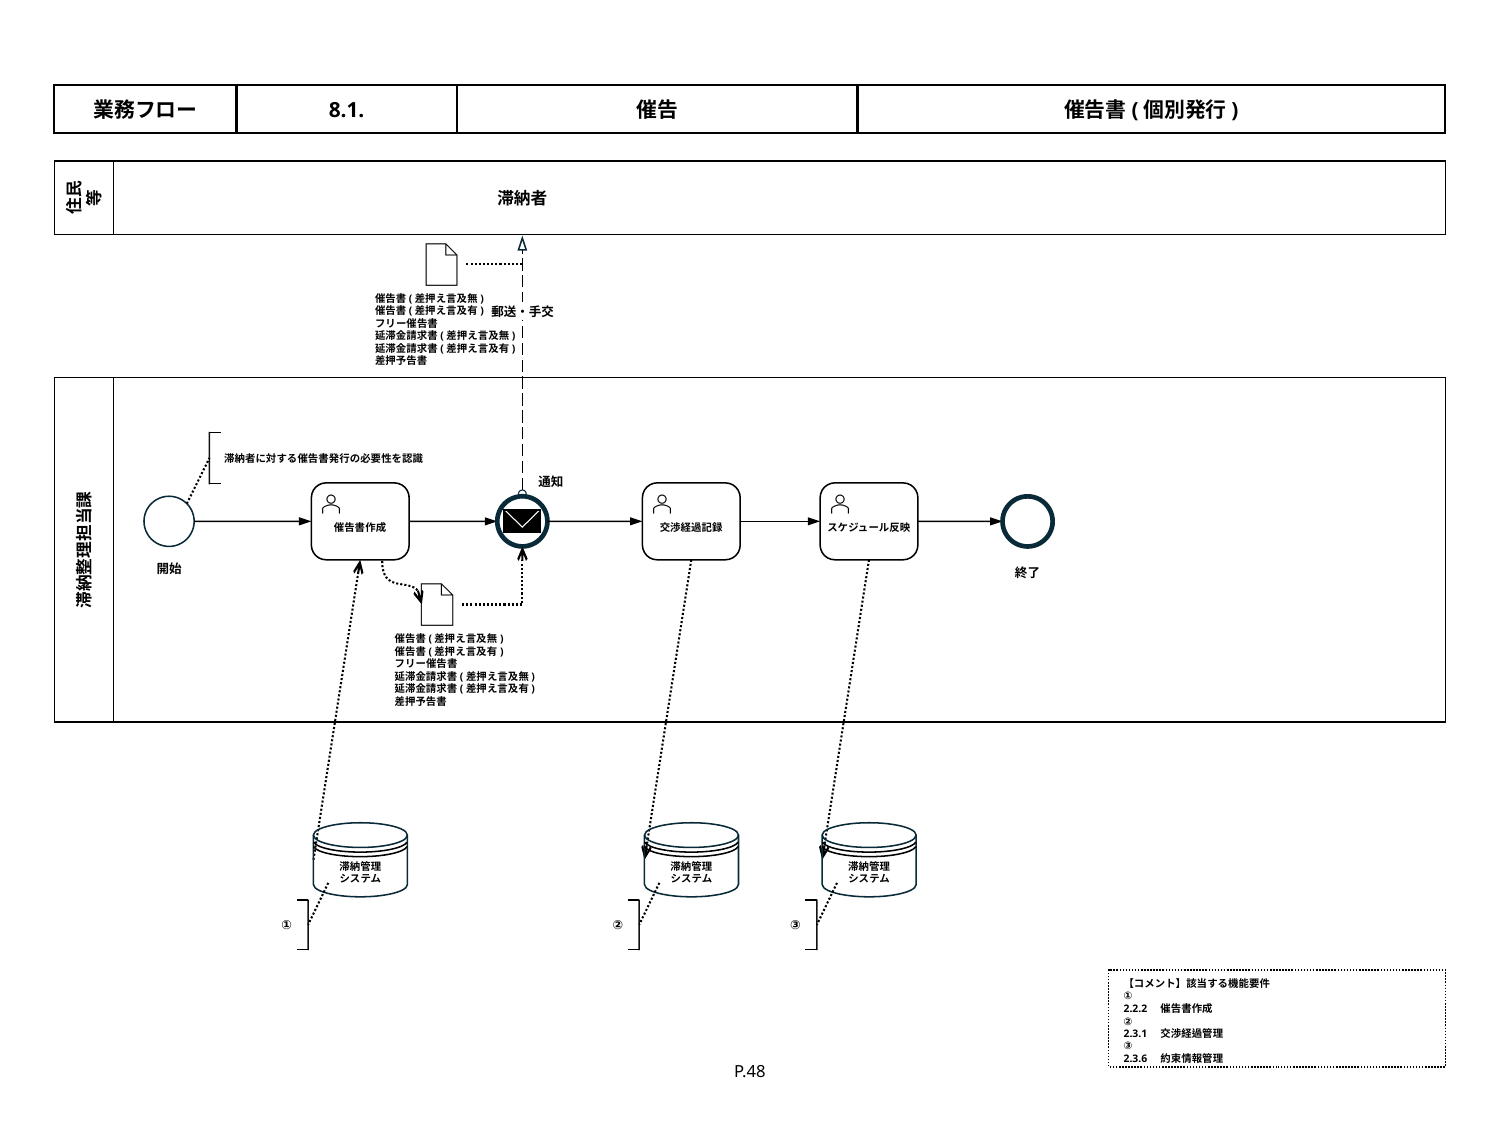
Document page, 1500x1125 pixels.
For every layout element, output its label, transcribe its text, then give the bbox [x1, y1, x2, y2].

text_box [643, 822, 740, 898]
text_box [204, 882, 329, 950]
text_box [379, 560, 483, 672]
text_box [819, 482, 919, 561]
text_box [312, 822, 408, 898]
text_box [535, 882, 660, 950]
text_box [359, 238, 523, 328]
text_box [517, 237, 527, 377]
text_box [641, 482, 741, 561]
text_box 【コメント】該当する機能要件 ① 2.2.2 催告書作成 ② 2.3.1 交渉経過管理 ③ 2.3.6 約束情報管理 [1107, 968, 1447, 1068]
slide_number P.48 [581, 1042, 919, 1103]
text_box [53, 160, 1447, 236]
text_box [496, 495, 548, 547]
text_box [53, 377, 1447, 723]
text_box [713, 882, 838, 950]
text_box 郵送・手交 [527, 300, 581, 323]
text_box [186, 431, 445, 505]
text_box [53, 84, 1447, 134]
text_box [461, 545, 523, 605]
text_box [821, 822, 917, 898]
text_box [310, 505, 410, 561]
